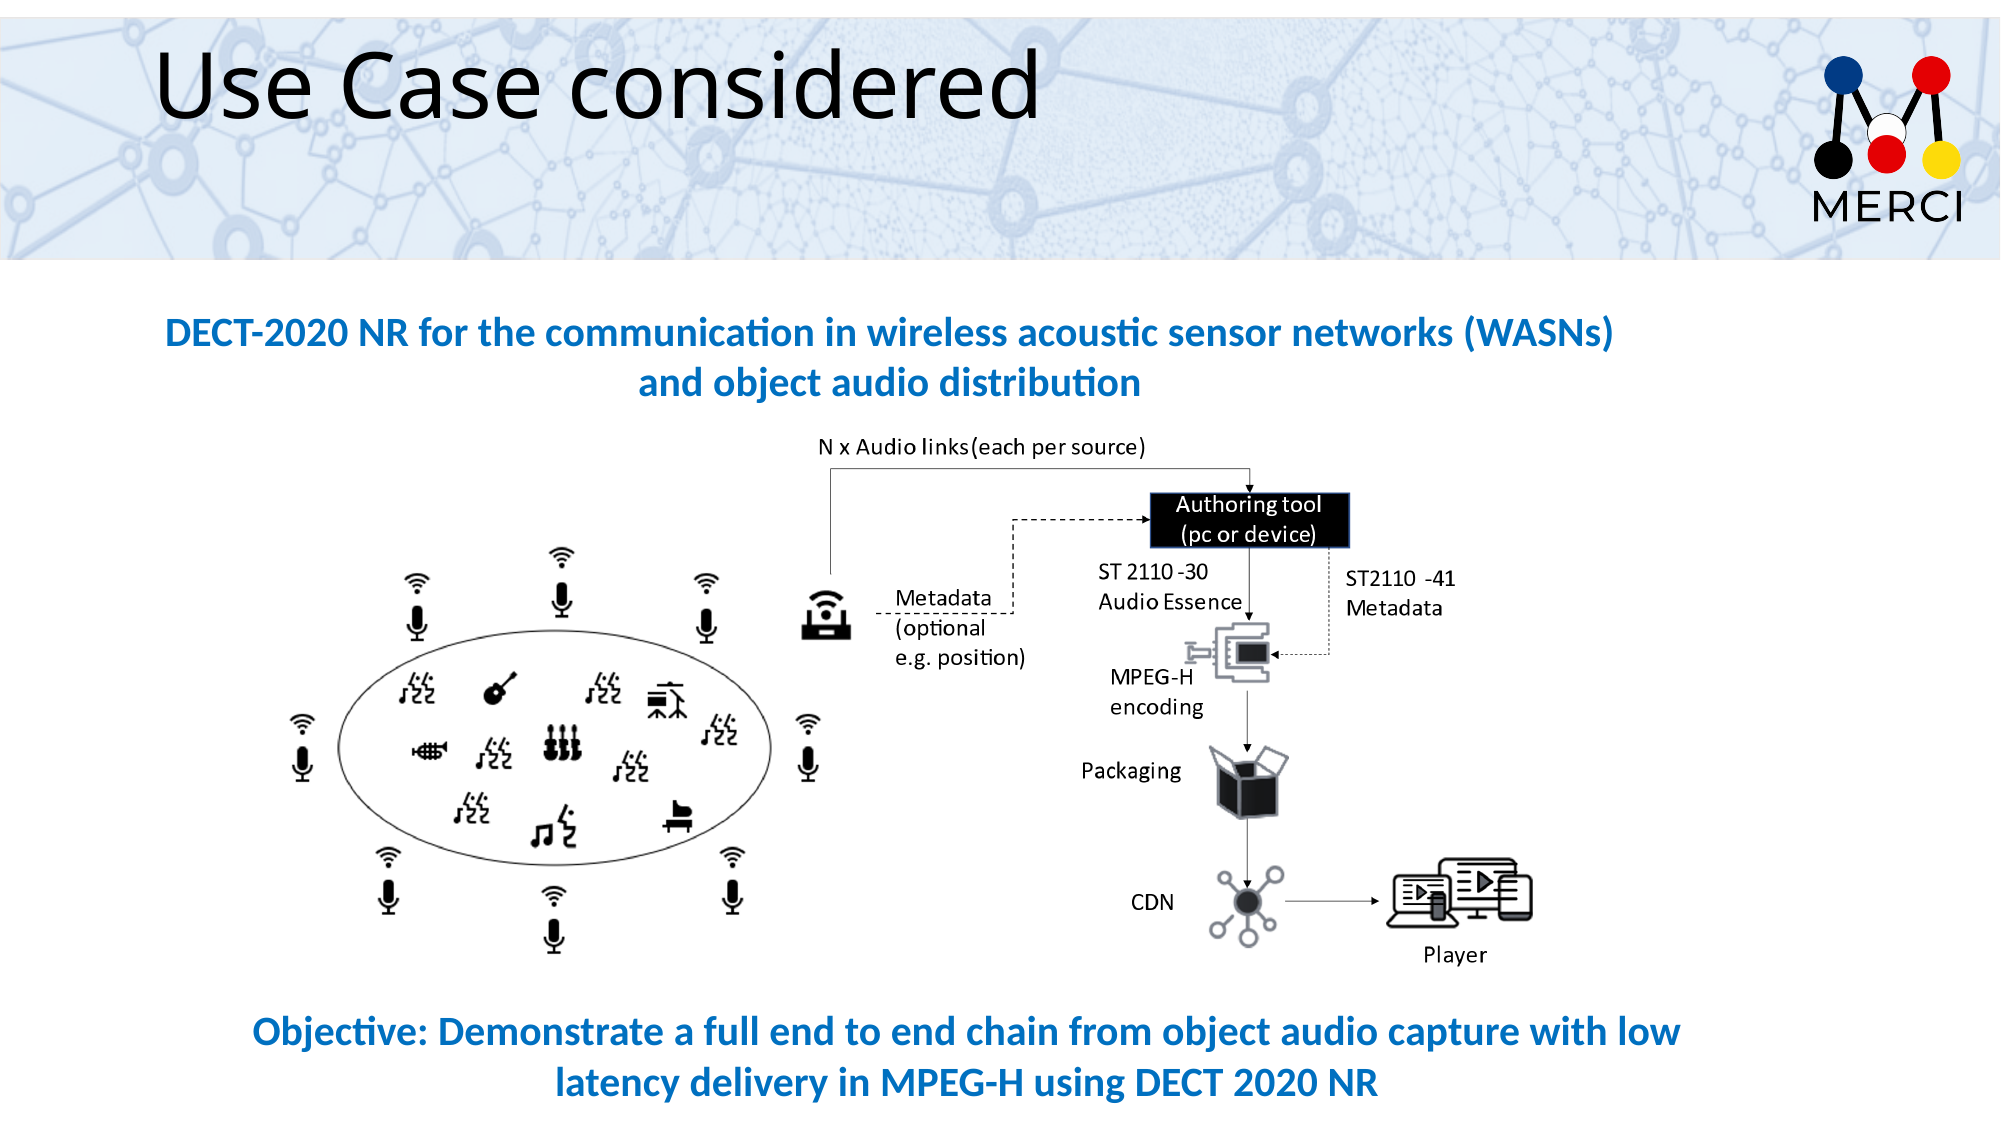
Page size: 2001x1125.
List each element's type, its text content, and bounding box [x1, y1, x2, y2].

title Use Case considered [137, 29, 1863, 248]
text_box DECT-2020 NR for the communication in wireless acoustic sensor networks (WASNs) and object audio distribution [19, 297, 1770, 413]
picture [1863, 56, 1961, 222]
picture [237, 414, 1552, 997]
text_box Objective: Demonstrate a full end to end chain from object audio capture with low latency delivery in MPEG-H using DECT 2020 NR [198, 996, 1736, 1112]
